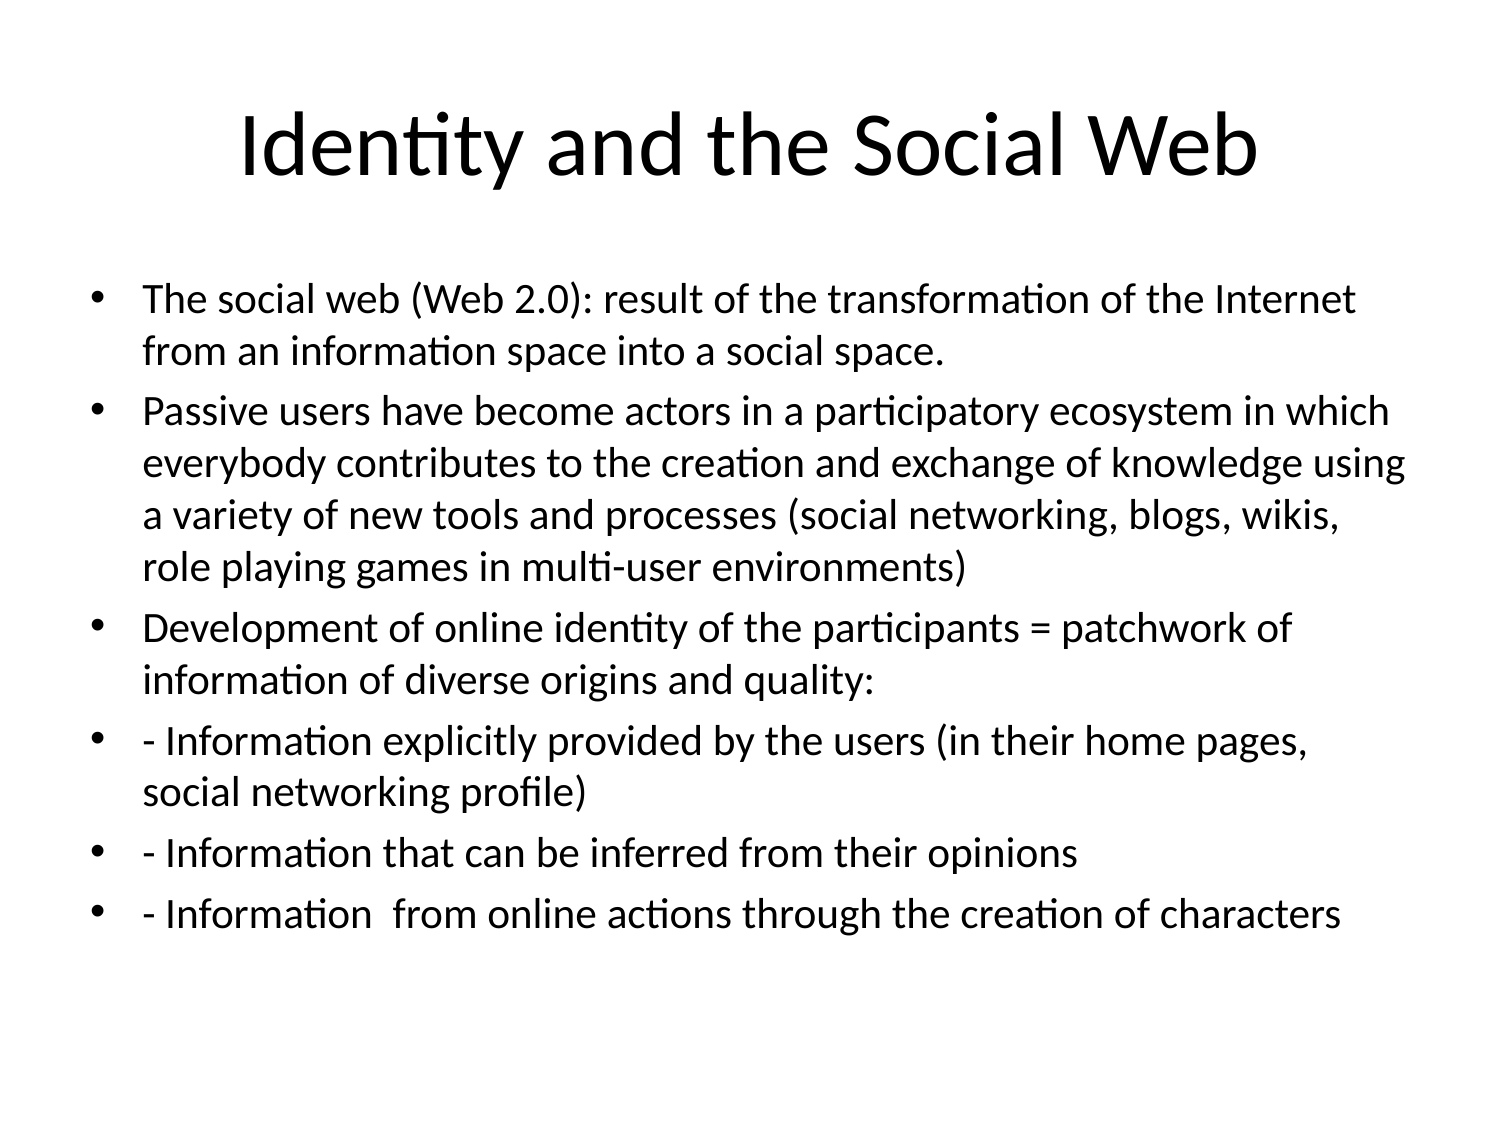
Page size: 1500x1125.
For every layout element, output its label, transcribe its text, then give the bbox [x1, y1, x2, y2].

list The social web (Web 2.0): result of the transformation of the Internet from an information space into a social space. Passive users have become actors in a participatory ecosystem in which everybody contributes to the creation and exchange of knowledge using a variety of new tools and processes (social networking, blogs, wikis, role playing games in multi-user environments) Development of online identity of the participants = patchwork of information of diverse origins and quality: - Information explicitly provided by the users (in their home pages, social networking profile) - Information that can be inferred from their opinions - Information from online actions through the creation of characters [75, 262, 1425, 1005]
title Identity and the Social Web [75, 45, 1425, 233]
